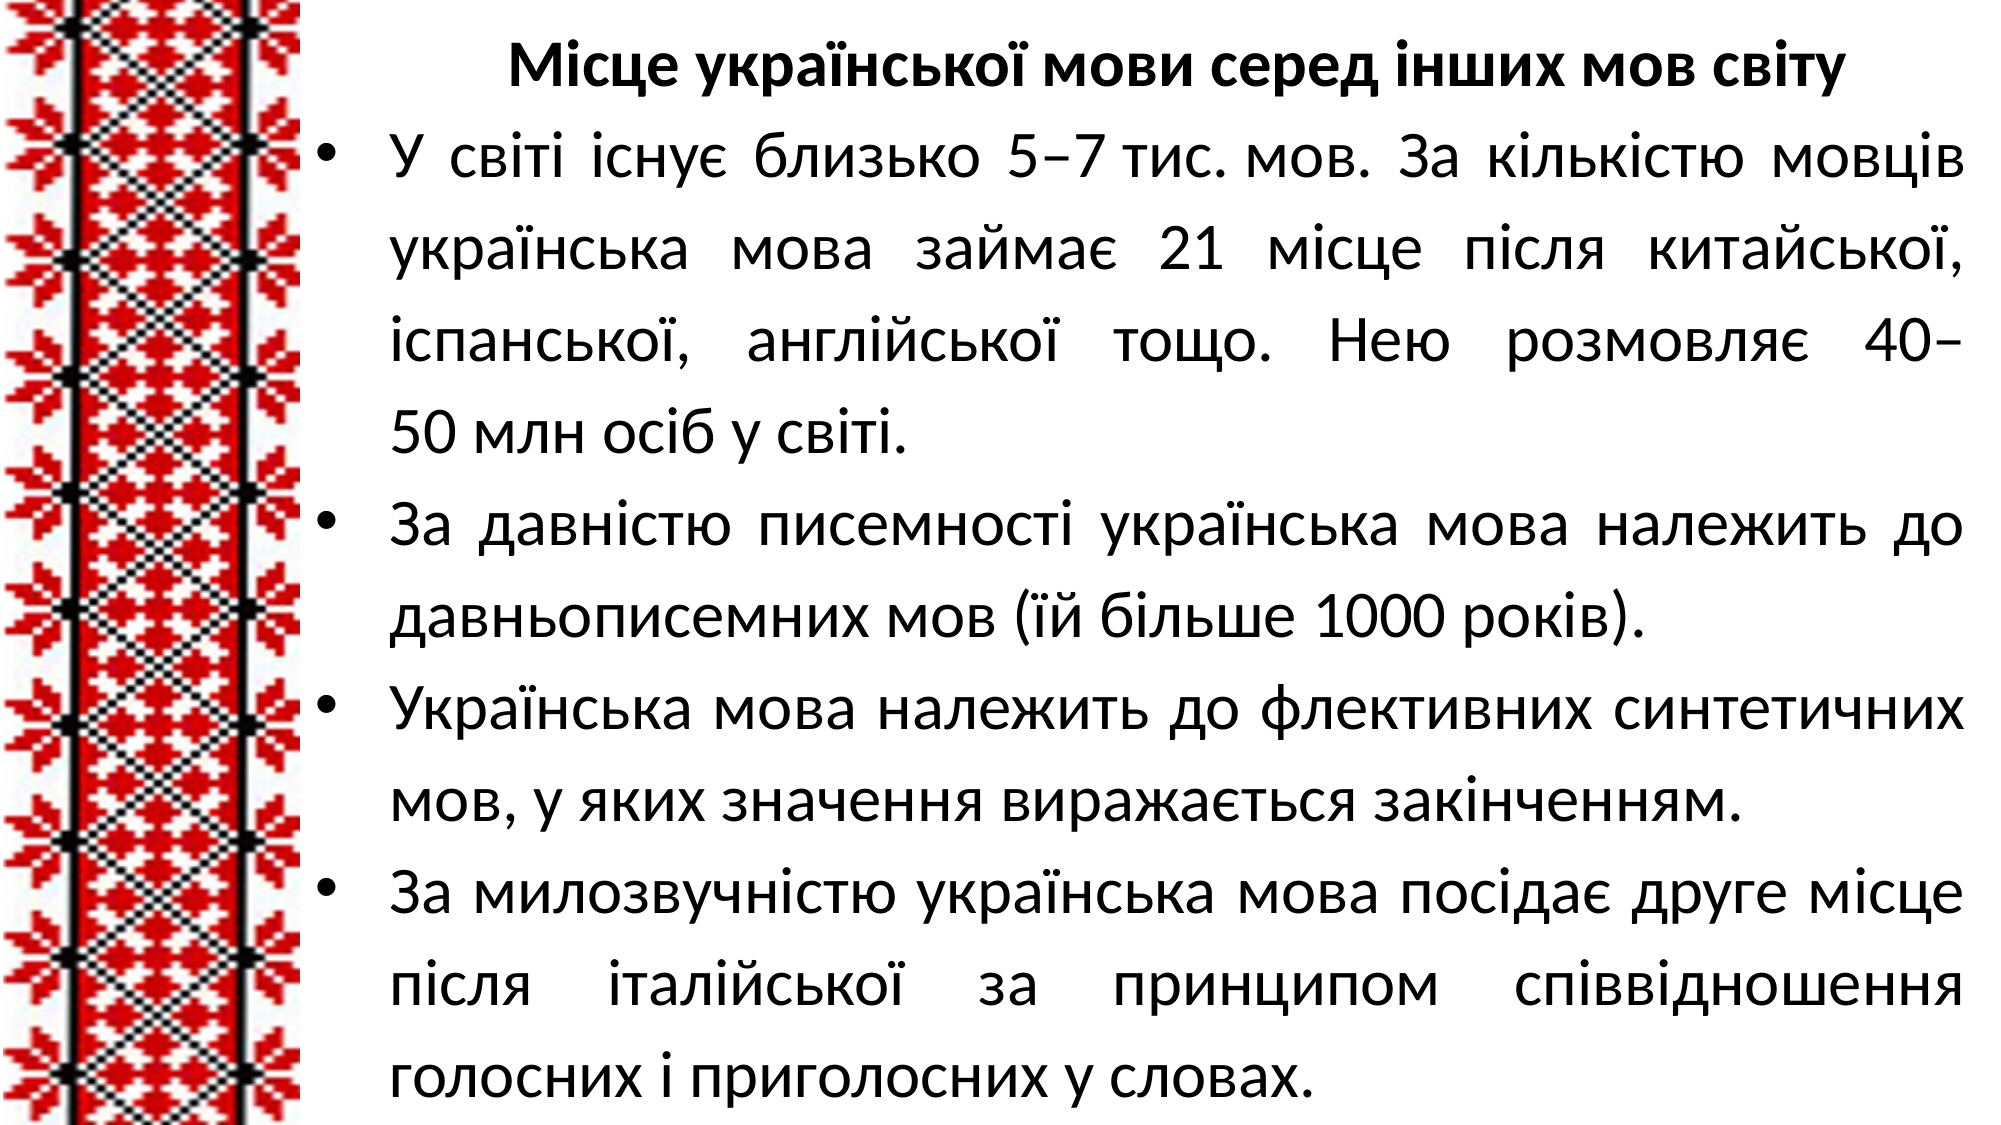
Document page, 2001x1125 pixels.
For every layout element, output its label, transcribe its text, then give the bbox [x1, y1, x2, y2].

picture [3, 0, 300, 1125]
text_box Місце української мови серед інших мов світу У світі існує близько 5–7 тис. мов. За кількістю мовців українська мова займає 21 місце після китайської, іспанської, англійської тощо. Нею розмовляє 40–50 млн осіб у світі. За давністю писемності українська мова належить до давньописемних мов (їй більше 1000 років). Українська мова належить до флективних синтетичних мов, у яких значення виражається закінченням. За милозвучністю українська мова посідає друге місце після італійської за принципом співвідношення голосних і приголосних у словах. [300, 0, 1982, 1119]
